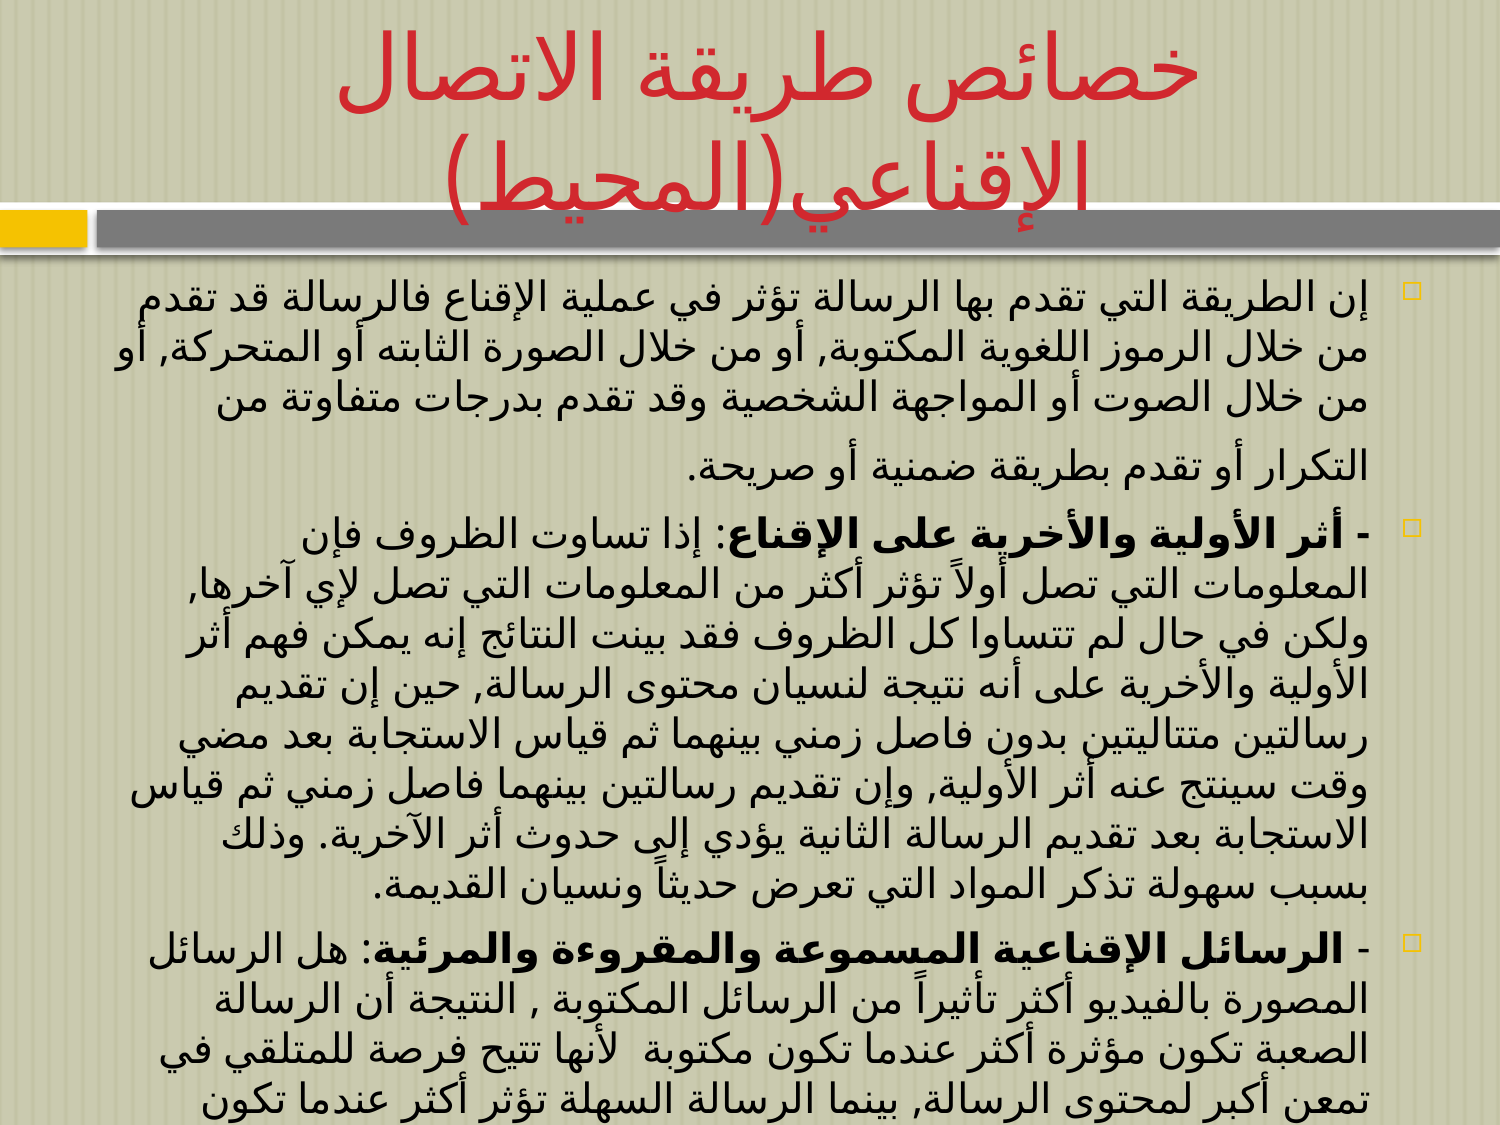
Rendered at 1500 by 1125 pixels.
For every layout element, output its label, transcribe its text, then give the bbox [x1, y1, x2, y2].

list إن الطريقة التي تقدم بها الرسالة تؤثر في عملية الإقناع فالرسالة قد تقدم من خلال الرموز اللغوية المكتوبة, أو من خلال الصورة الثابته أو المتحركة, أو من خلال الصوت أو المواجهة الشخصية وقد تقدم بدرجات متفاوتة من التكرار أو تقدم بطريقة ضمنية أو صريحة. - أثر الأولية والأخرية على الإقناع: إذا تساوت الظروف فإن المعلومات التي تصل أولاً تؤثر أكثر من المعلومات التي تصل لإي آخرها, ولكن في حال لم تتساوا كل الظروف فقد بينت النتائج إنه يمكن فهم أثر الأولية والأخرية على أنه نتيجة لنسيان محتوى الرسالة, حين إن تقديم رسالتين متتاليتين بدون فاصل زمني بينهما ثم قياس الاستجابة بعد مضي وقت سينتج عنه أثر الأولية, وإن تقديم رسالتين بينهما فاصل زمني ثم قياس الاستجابة بعد تقديم الرسالة الثانية يؤدي إلى حدوث أثر الآخرية. وذلك بسبب سهولة تذكر المواد التي تعرض حديثاً ونسيان القديمة. - الرسائل الإقناعية المسموعة والمقروءة والمرئية: هل الرسائل المصورة بالفيديو أكثر تأثيراً من الرسائل المكتوبة , النتيجة أن الرسالة الصعبة تكون مؤثرة أكثر عندما تكون مكتوبة لأنها تتيح فرصة للمتلقي في تمعن أكبر لمحتوى الرسالة, بينما الرسالة السهلة تؤثر أكثر عندما تكون مصورة بالفيديو وذلك لان العرض لا يمكن المتلقي من التمعن في محتوى الرسالة. [100, 262, 1438, 1000]
title خصائص طريقة الاتصال الإقناعي(المحيط) [100, 37, 1438, 200]
